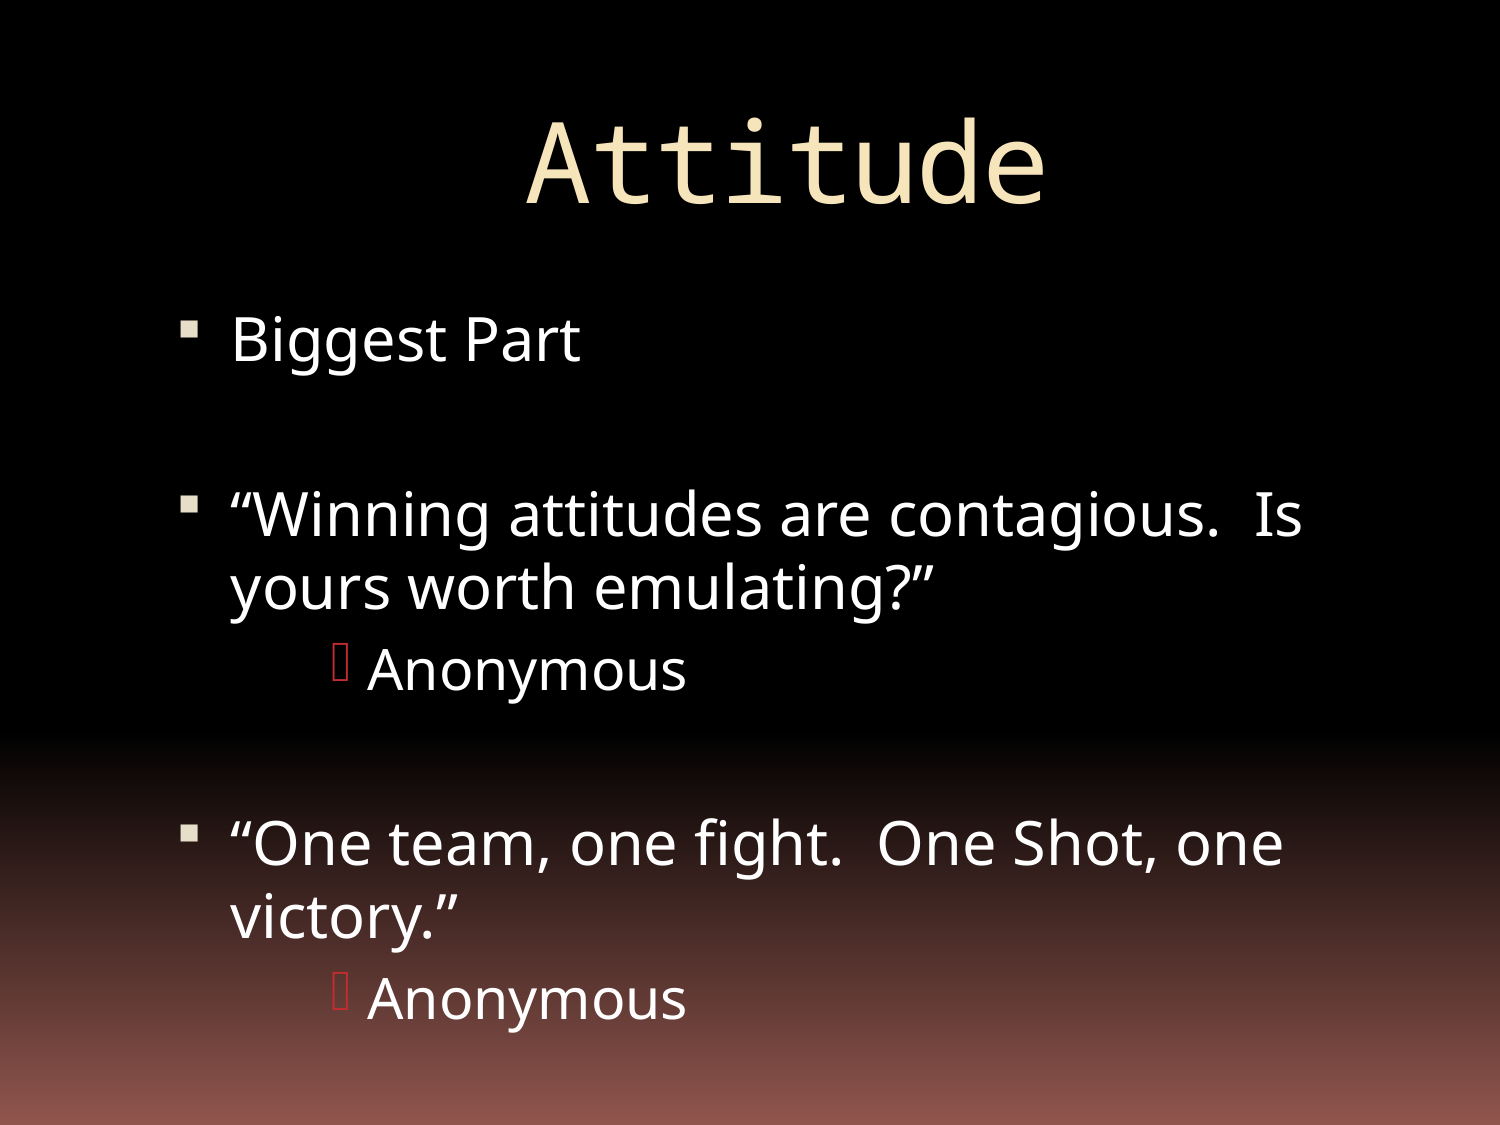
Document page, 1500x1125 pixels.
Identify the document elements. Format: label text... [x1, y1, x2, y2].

list Biggest Part “Winning attitudes are contagious. Is yours worth emulating?” Anonymous “One team, one fight. One Shot, one victory.” Anonymous [150, 292, 1425, 1043]
title Attitude [150, 83, 1425, 234]
